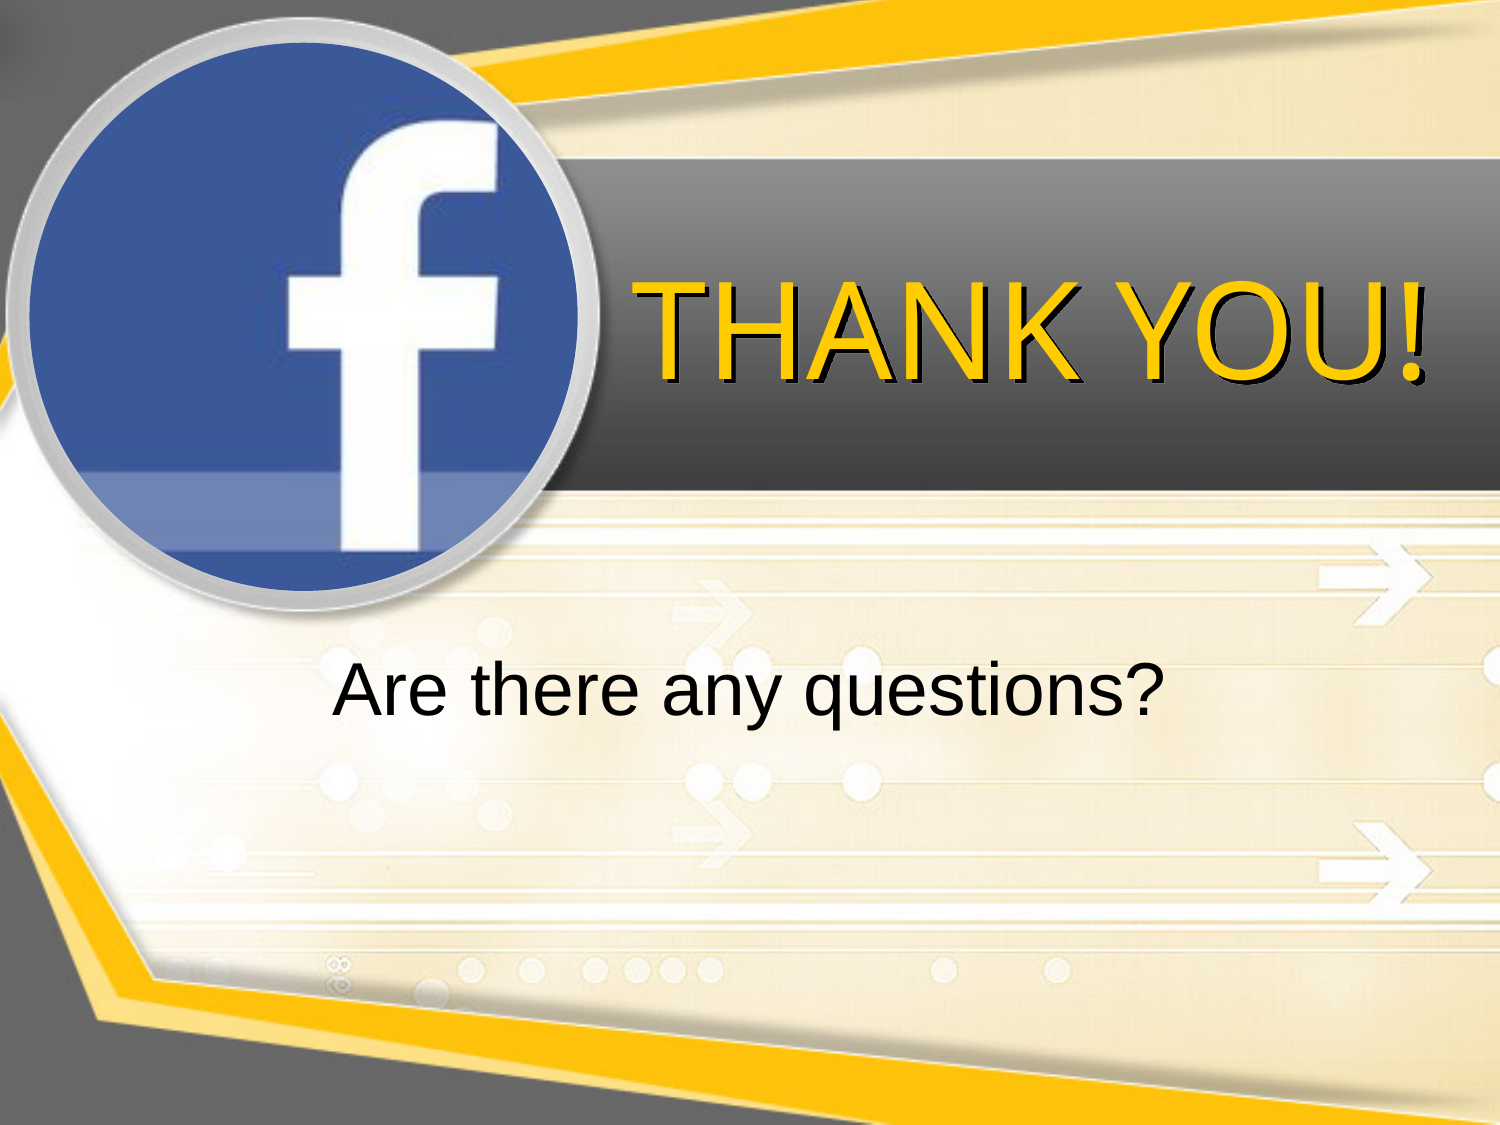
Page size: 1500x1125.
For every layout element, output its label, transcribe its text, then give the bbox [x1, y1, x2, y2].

picture [0, 0, 1500, 1125]
list Are there any questions? [75, 633, 1425, 1005]
title THANK YOU! [599, 162, 1463, 488]
